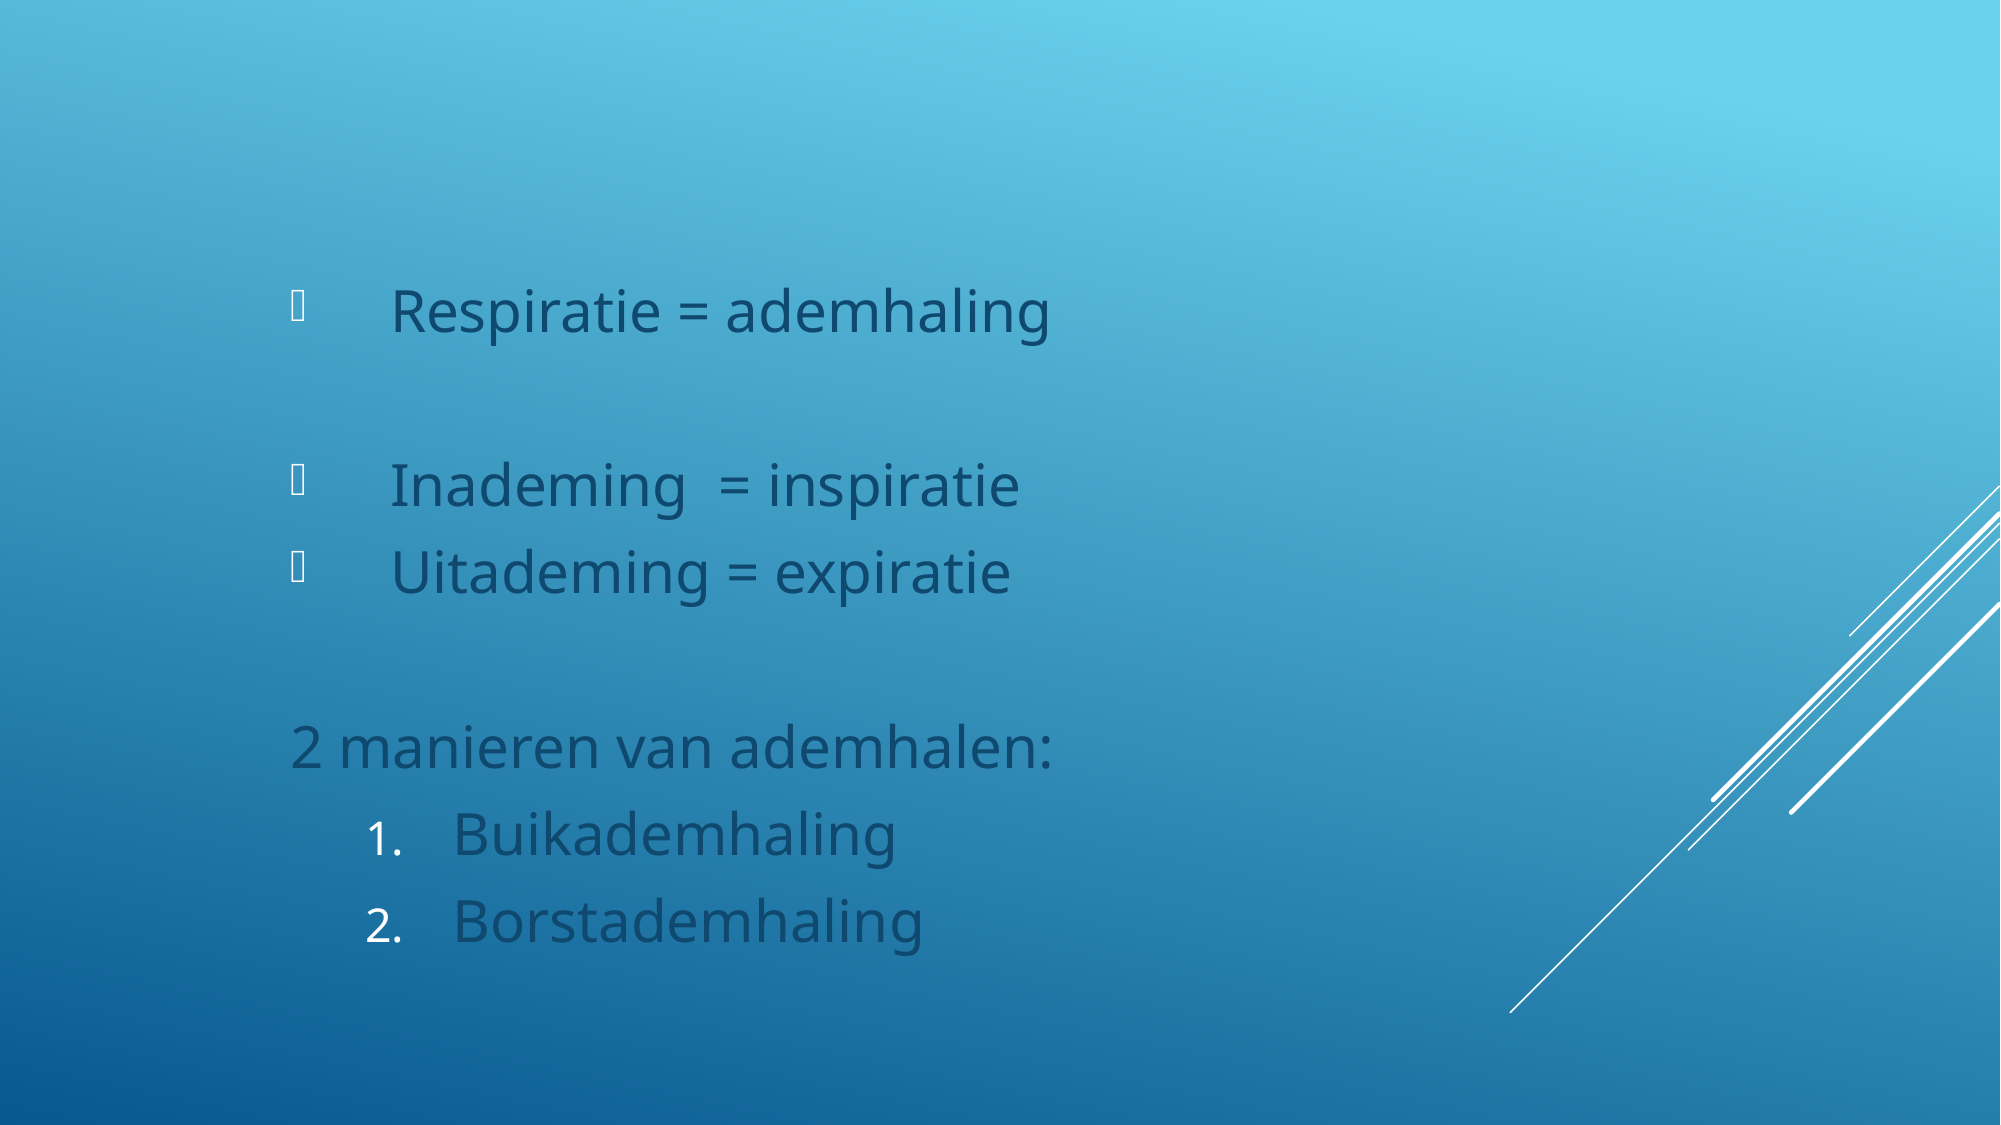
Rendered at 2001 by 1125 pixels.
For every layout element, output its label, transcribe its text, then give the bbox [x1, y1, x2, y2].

list Respiratie = ademhaling Inademing = inspiratie Uitademing = expiratie 2 manieren van ademhalen: Buikademhaling Borstademhaling [275, 212, 1725, 1038]
